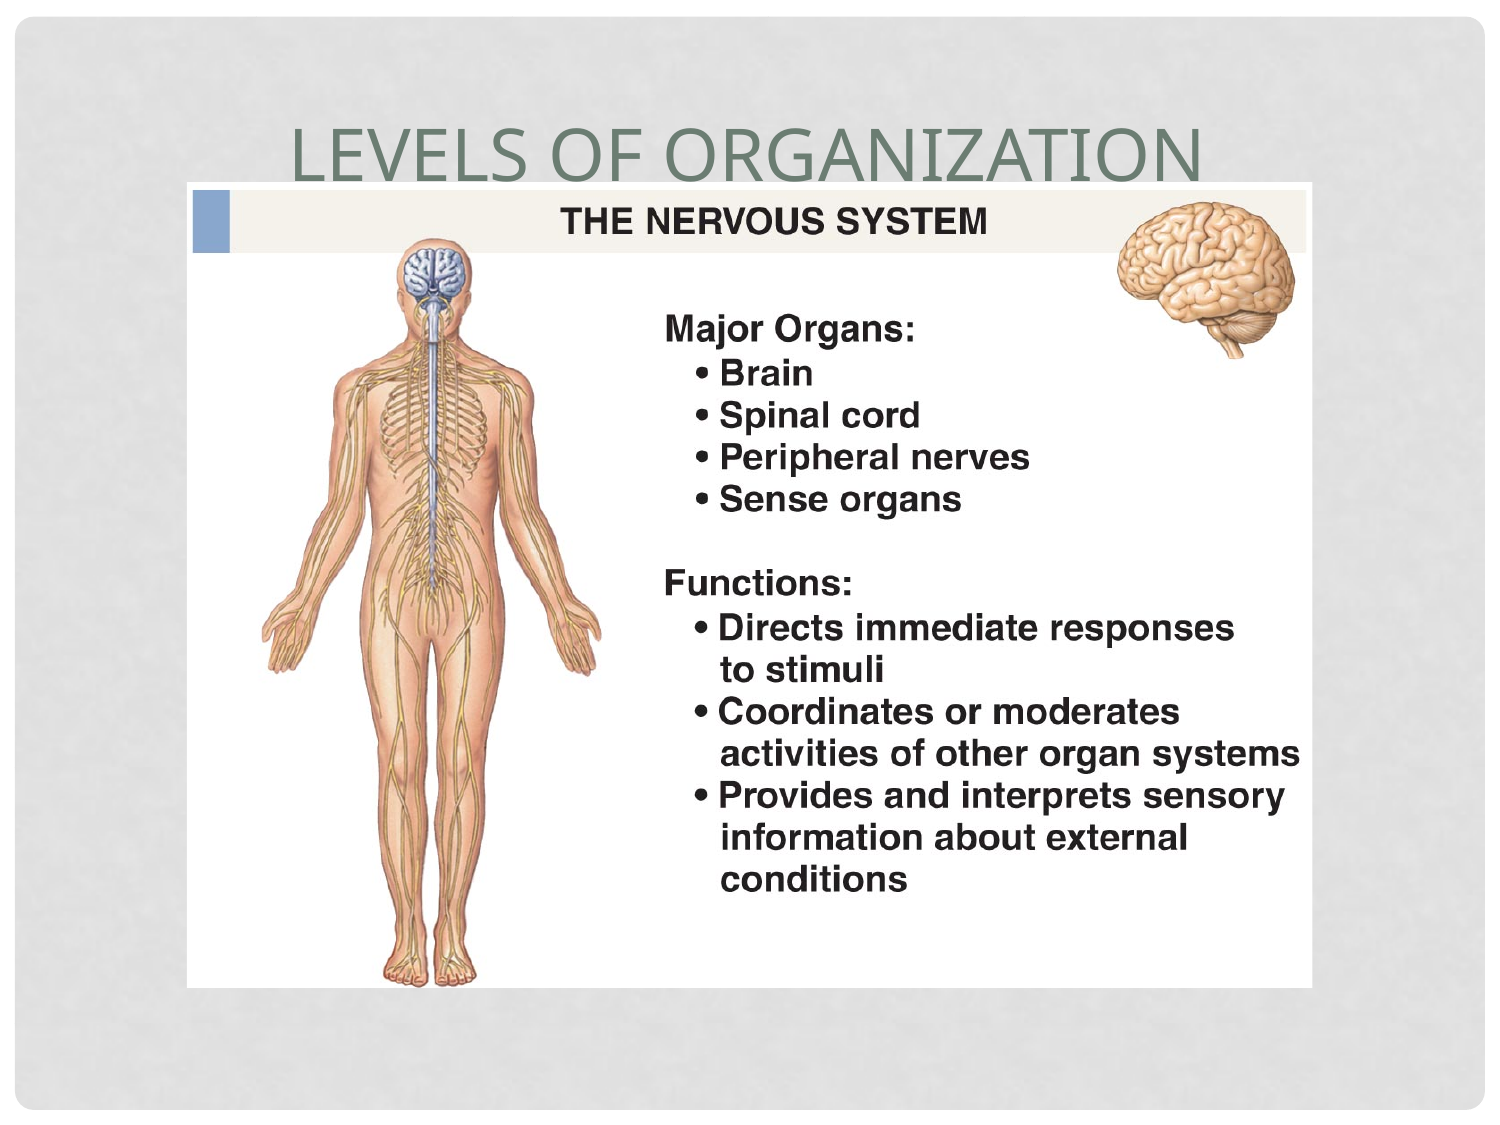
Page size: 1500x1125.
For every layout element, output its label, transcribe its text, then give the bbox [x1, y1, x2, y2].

title Levels of Organization [69, 66, 1425, 238]
picture [186, 182, 1313, 988]
